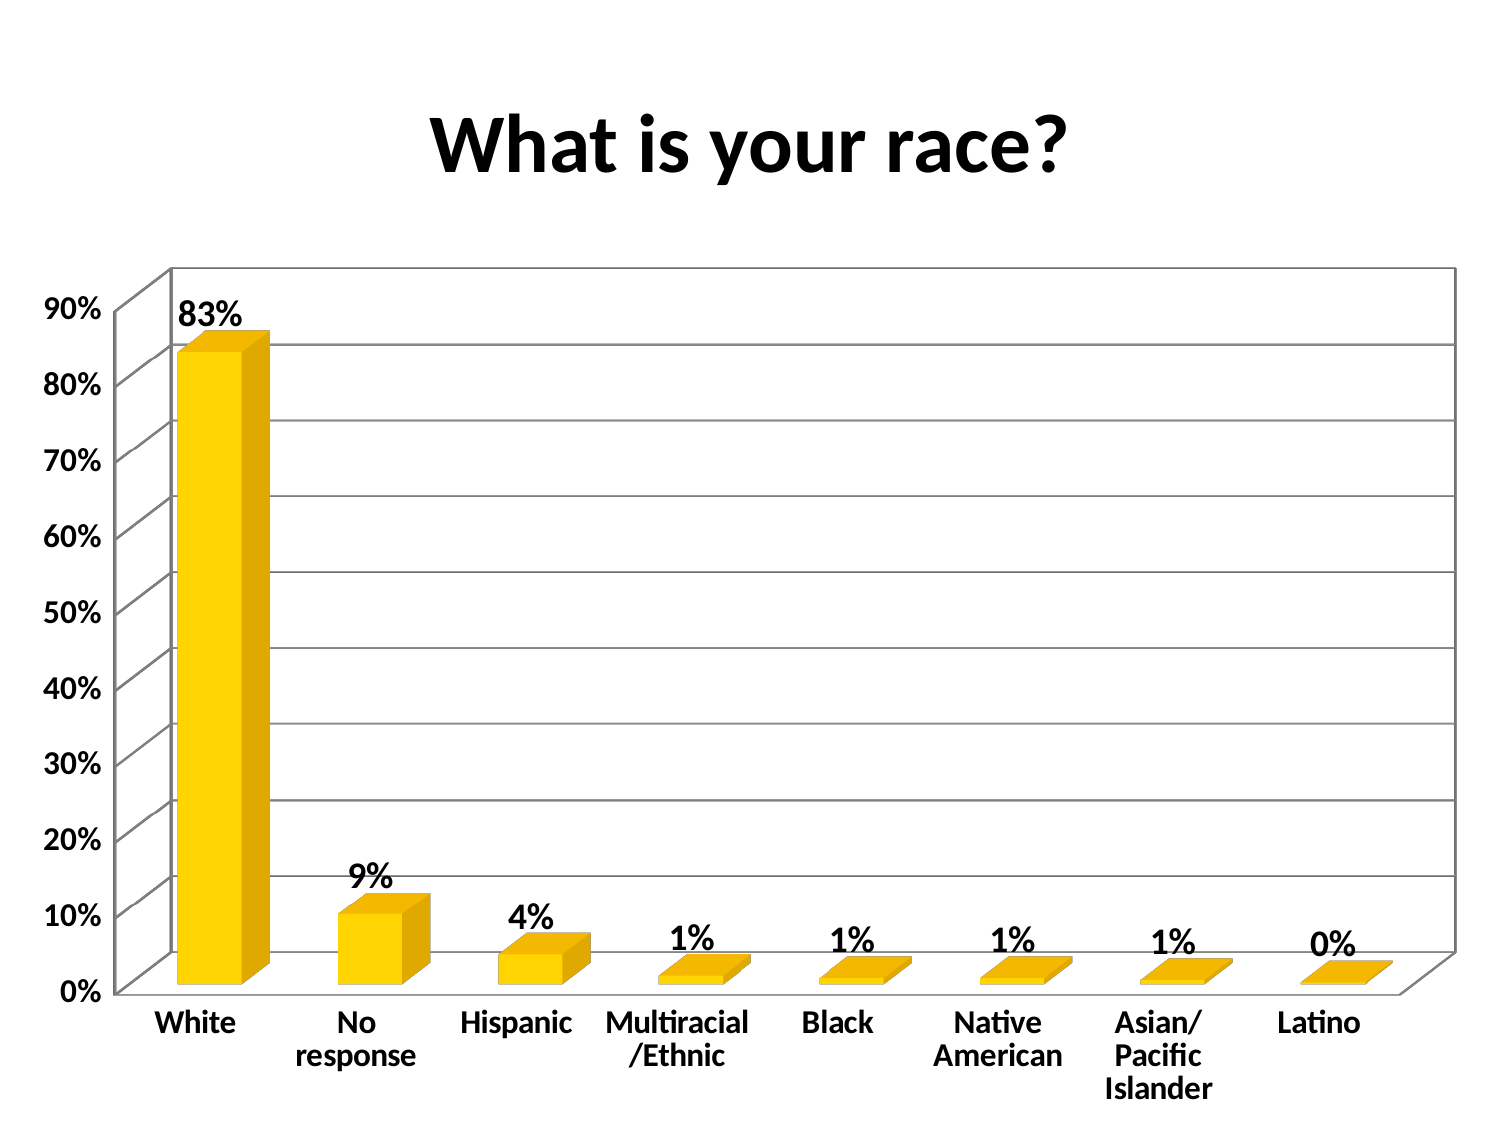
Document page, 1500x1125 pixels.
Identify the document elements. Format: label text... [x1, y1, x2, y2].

chart [0, 249, 1500, 1125]
title What is your race? [0, 45, 1500, 233]
